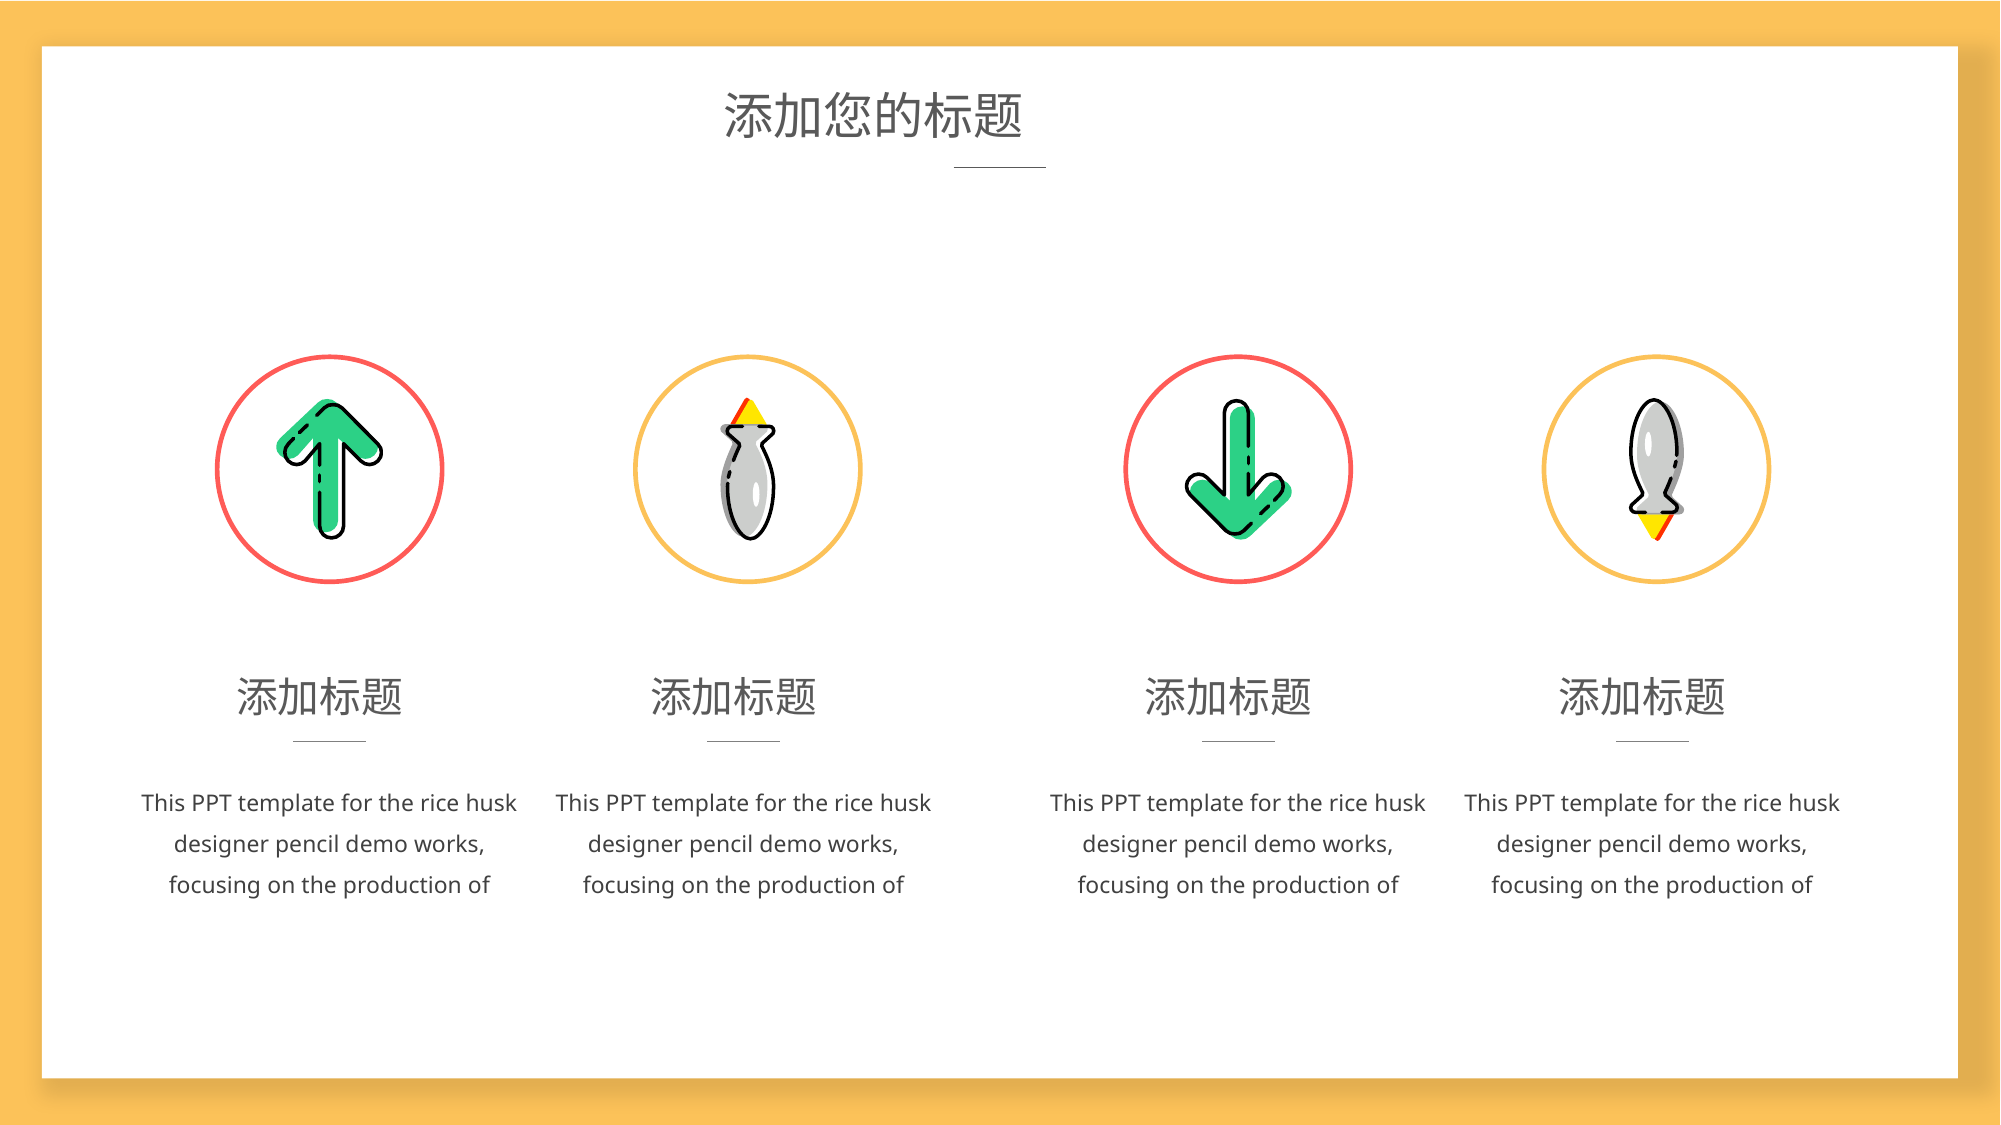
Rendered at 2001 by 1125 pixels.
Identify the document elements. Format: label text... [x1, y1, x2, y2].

text_box 添加您的标题 [708, 77, 1292, 153]
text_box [1447, 663, 1858, 908]
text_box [1543, 356, 1769, 582]
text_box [1125, 356, 1351, 582]
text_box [635, 356, 861, 582]
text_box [538, 663, 949, 908]
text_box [217, 356, 443, 582]
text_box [124, 663, 535, 908]
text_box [1033, 663, 1444, 908]
